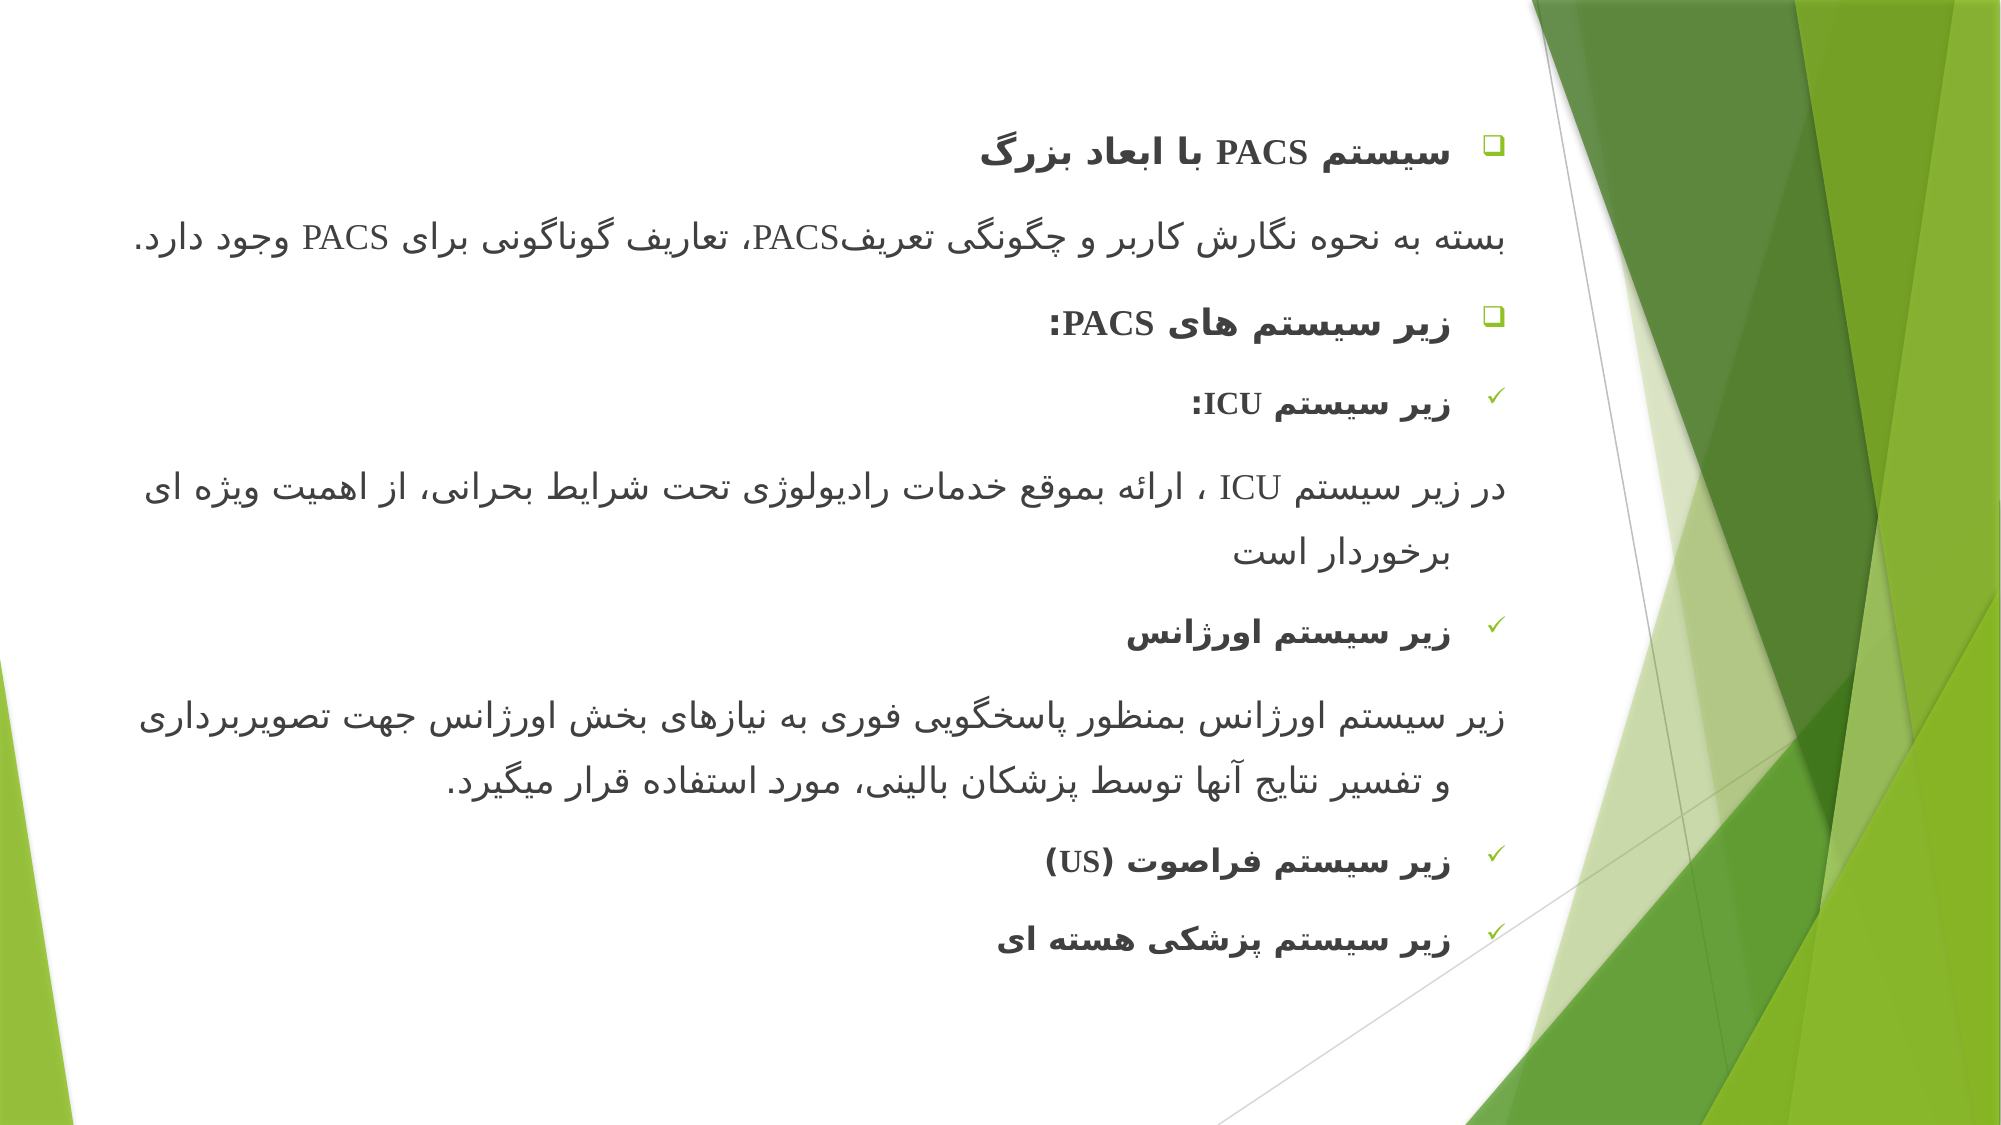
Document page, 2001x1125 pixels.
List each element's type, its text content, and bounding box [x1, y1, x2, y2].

list سیستم PACS با ابعاد بزرگ بسته به نحوه نگارش کاربر و چگونگی تعریفPACS، تعاریف گوناگونی برای PACS وجود دارد. زیر سیستم های PACS: زیر سیستم ICU: در زیر سیستم ICU ، ارائه بموقع خدمات رادیولوژی تحت شرایط بحرانی، از اهمیت ویژه ای برخوردار است زیر سیستم اورژانس زیر سیستم اورژانس بمنظور پاسخگویی فوری به نیازهای بخش اورژانس جهت تصویربرداری و تفسیر نتایج آنها توسط پزشکان بالینی، مورد استفاده قرار میگیرد. زیر سیستم فراصوت (US) زیر سیستم پزشکی هسته ای [111, 98, 1522, 991]
